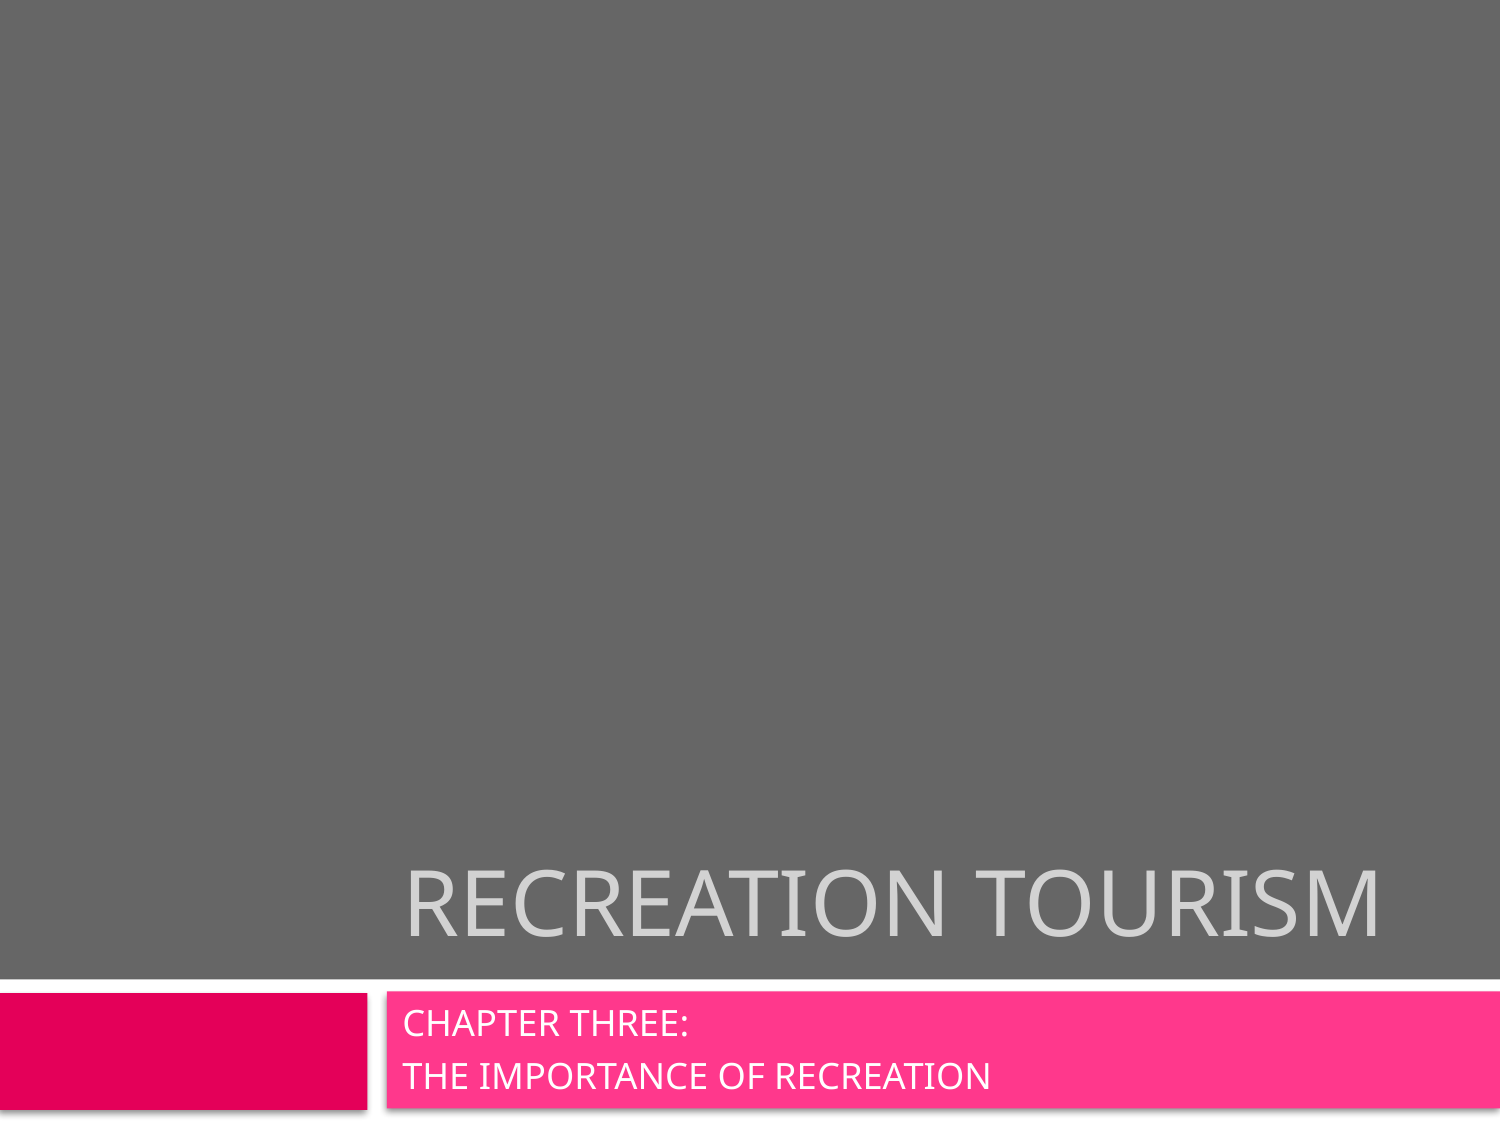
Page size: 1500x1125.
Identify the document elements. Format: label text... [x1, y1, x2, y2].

title RECREATION TOURISM [387, 662, 1450, 963]
subtitle CHAPTER THREE: THE IMPORTANCE OF RECREATION [387, 992, 1488, 1105]
